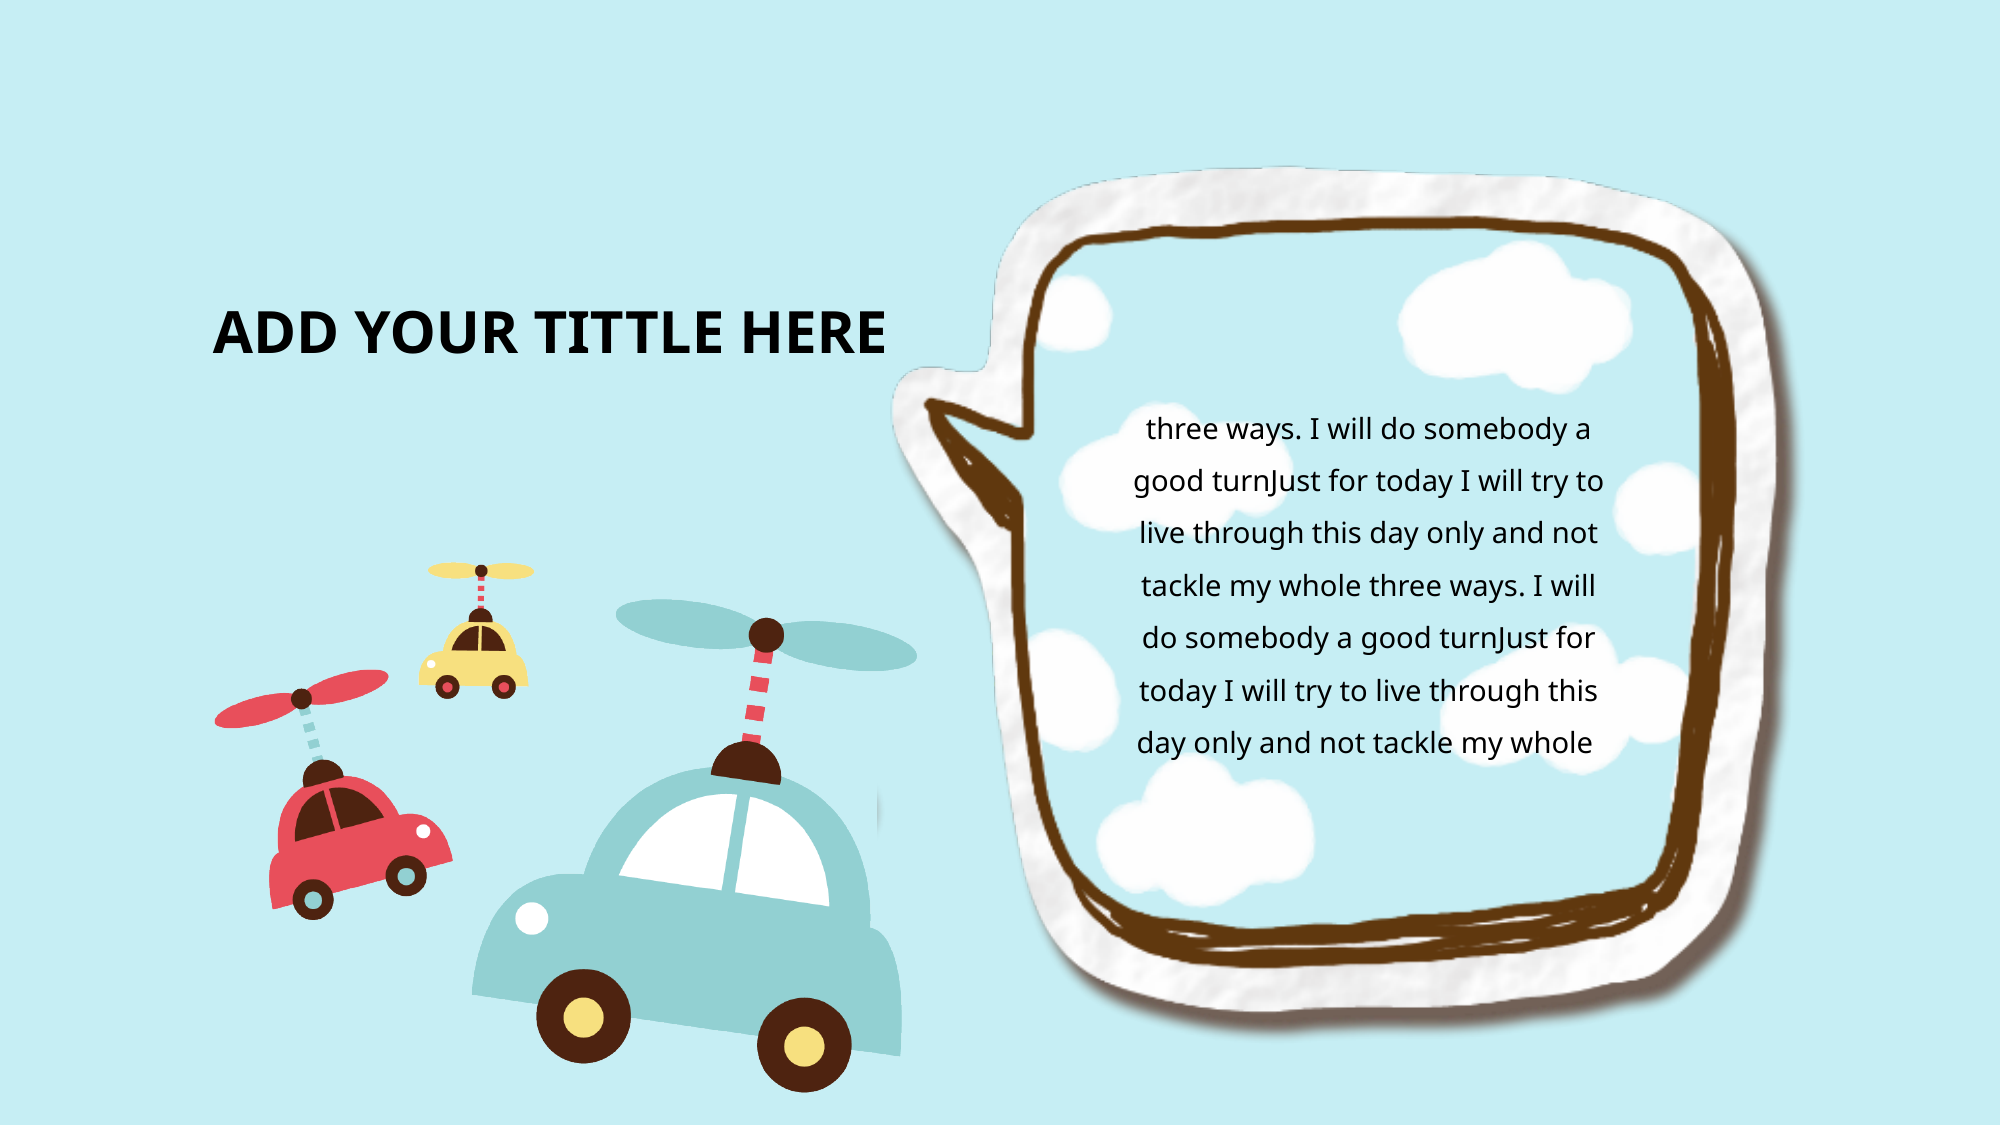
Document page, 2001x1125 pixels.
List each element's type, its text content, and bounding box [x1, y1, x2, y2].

text_box ADD YOUR TITTLE HERE [198, 288, 877, 373]
picture [177, 0, 1907, 1124]
